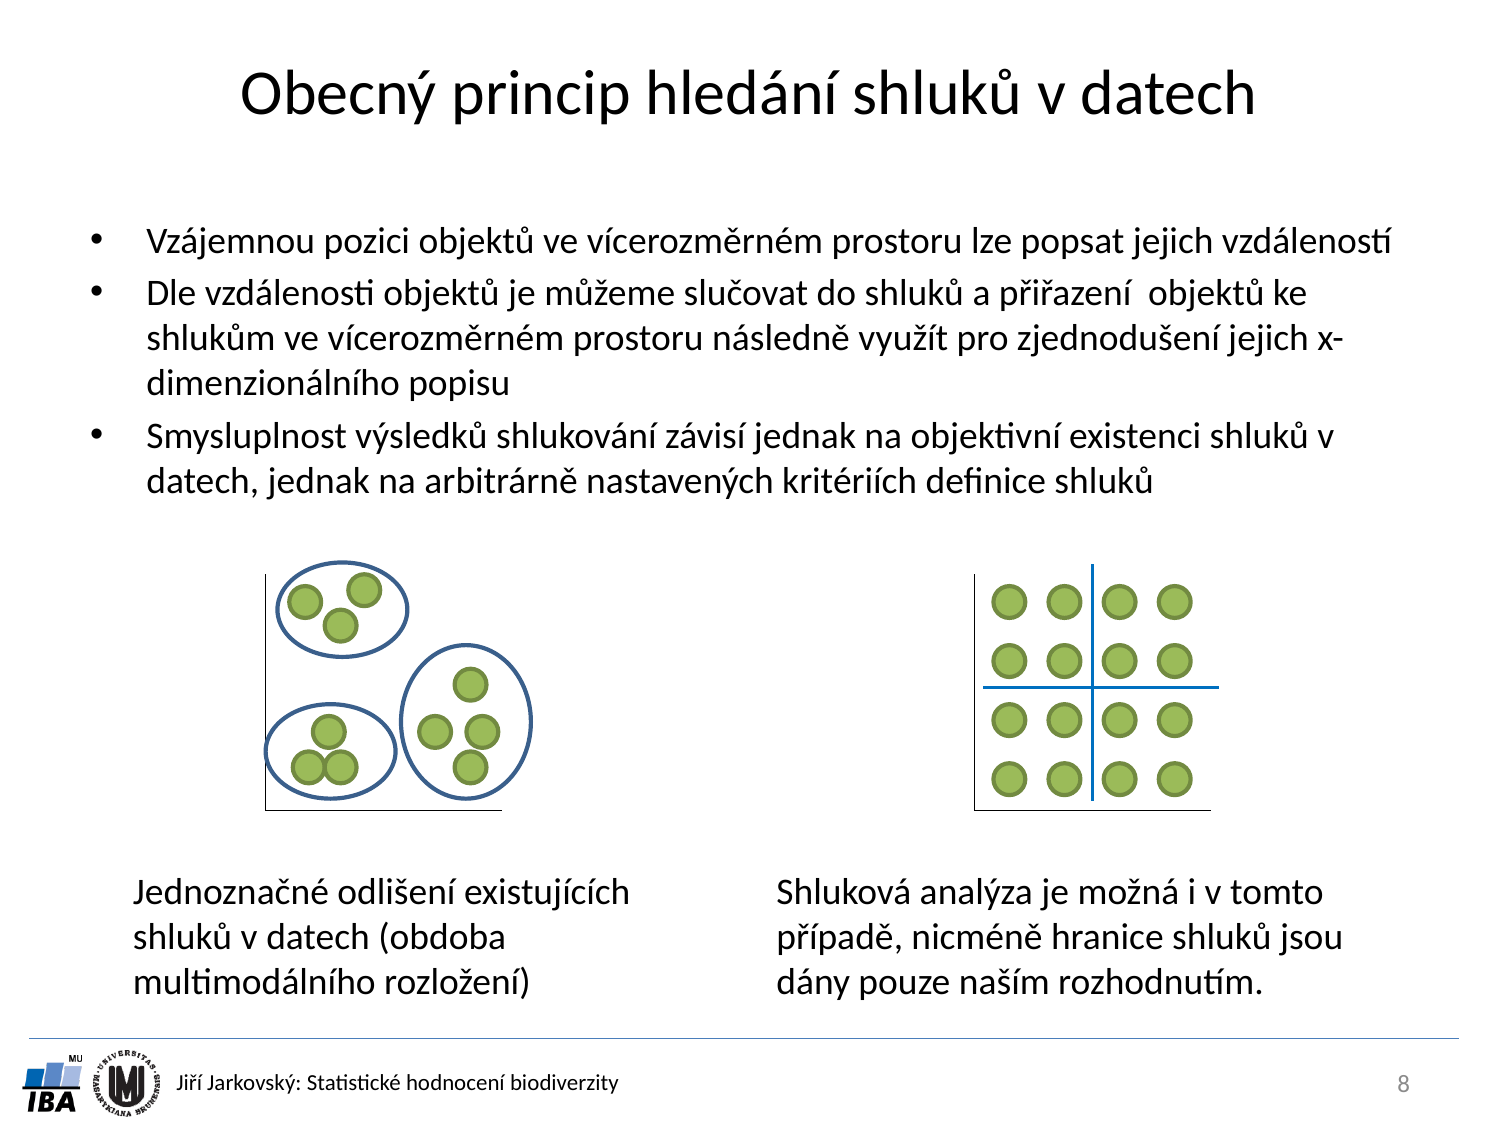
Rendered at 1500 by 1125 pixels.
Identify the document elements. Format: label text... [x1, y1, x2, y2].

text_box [974, 573, 1211, 682]
text_box Jednoznačné odlišení existujících shluků v datech (obdoba multimodálního rozložení) [118, 859, 739, 1010]
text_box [974, 688, 1211, 811]
picture [22, 1055, 82, 1112]
text_box [506, 658, 534, 786]
title Obecný princip hledání shluků v datech [75, 42, 1425, 135]
list Vzájemnou pozici objektů ve vícerozměrném prostoru lze popsat jejich vzdáleností Dle vzdálenosti objektů je můžeme slučovat do shluků a přiřazení objektů ke shlukům ve vícerozměrném prostoru následně využít pro zjednodušení jejich x-dimenzionálního popisu Smysluplnost výsledků shlukování závisí jednak na objektivní existenci shluků v datech, jednak na arbitrárně nastavených kritériích definice shluků [75, 208, 1425, 1005]
text_box [299, 560, 386, 572]
slide_number 8 [1074, 1052, 1425, 1113]
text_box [265, 573, 503, 811]
picture [93, 1050, 160, 1117]
text_box Shluková analýza je možná i v tomto případě, nicméně hranice shluků jsou dány pouze naším rozhodnutím. [761, 859, 1382, 1010]
